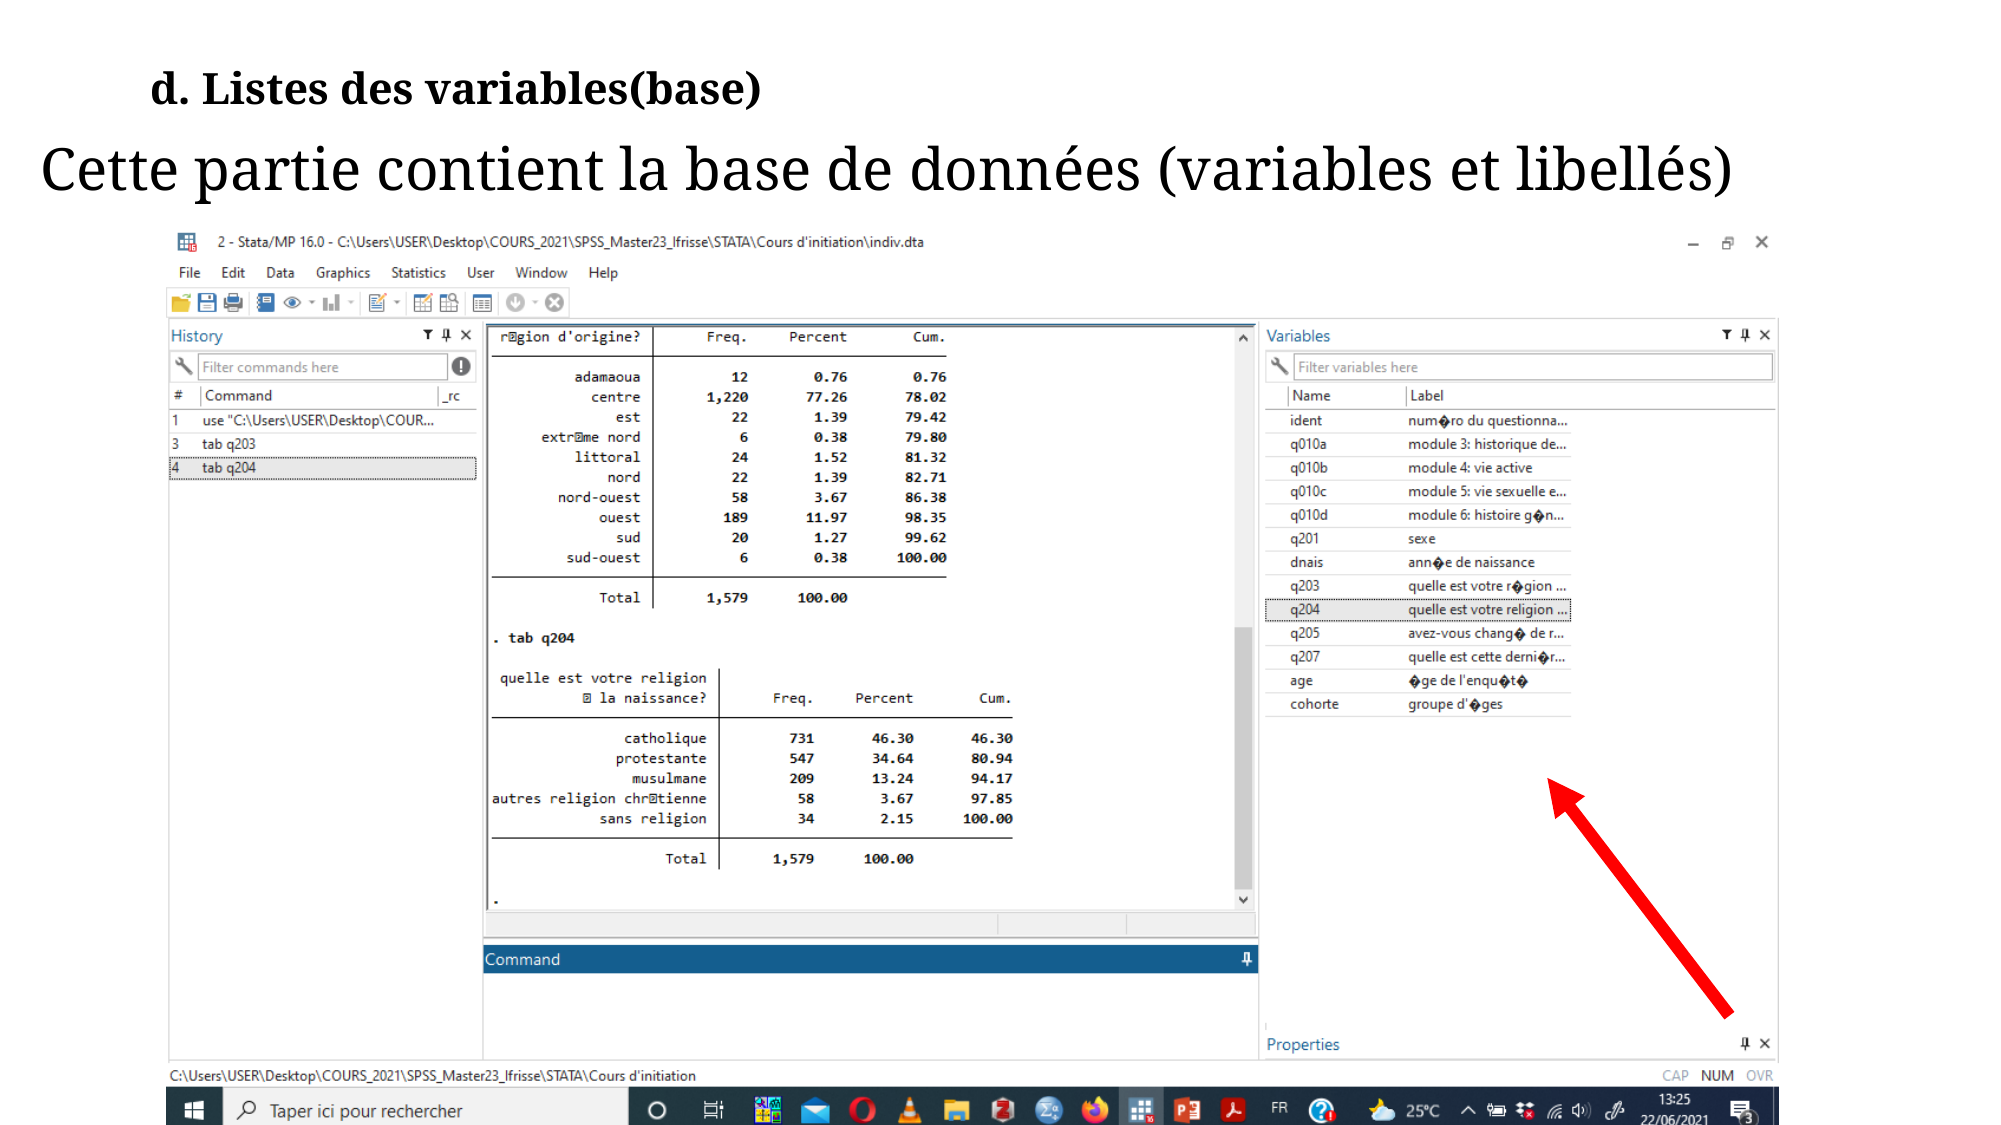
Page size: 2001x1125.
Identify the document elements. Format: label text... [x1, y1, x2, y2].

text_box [1547, 777, 1730, 1016]
picture [166, 227, 1779, 1125]
title d. Listes des variables(base) [135, 59, 1863, 132]
list Cette partie contient la base de données (variables et libellés) [25, 132, 1863, 1089]
